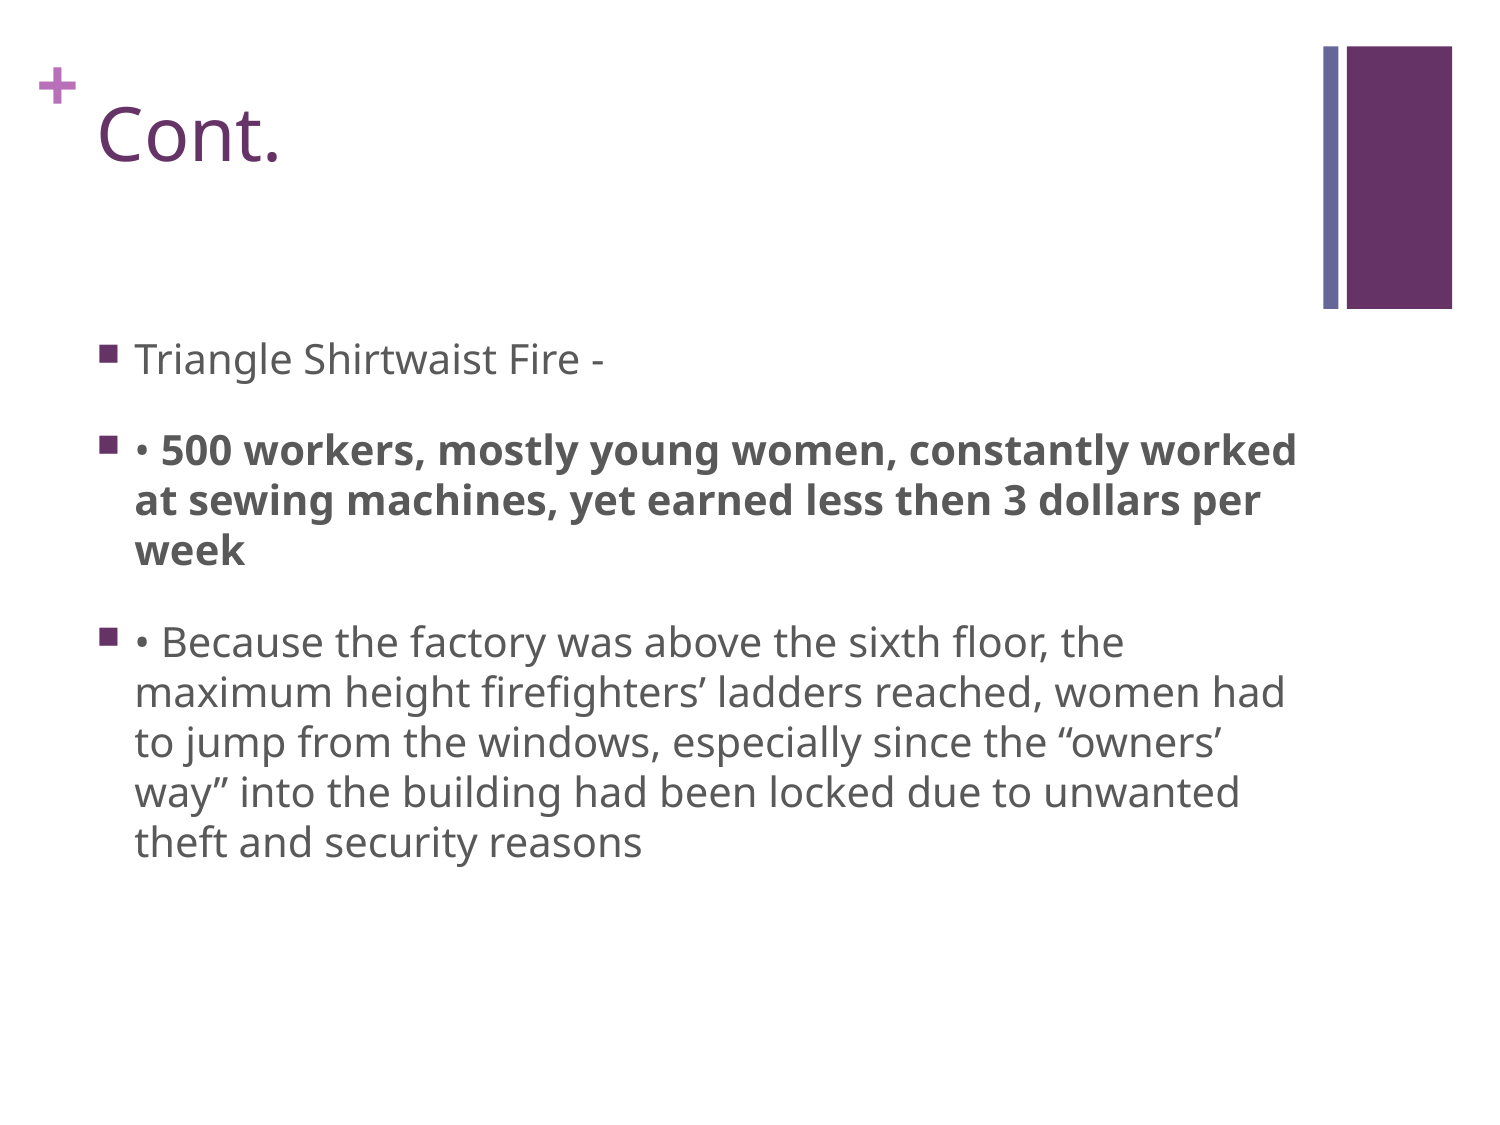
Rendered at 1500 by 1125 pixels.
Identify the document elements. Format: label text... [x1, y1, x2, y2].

title Cont. [81, 79, 1322, 263]
list Triangle Shirtwaist Fire - • 500 workers, mostly young women, constantly worked at sewing machines, yet earned less then 3 dollars per week • Because the factory was above the sixth floor, the maximum height firefighters’ ladders reached, women had to jump from the windows, especially since the “owners’ way” into the building had been locked due to unwanted theft and security reasons [81, 324, 1322, 1005]
